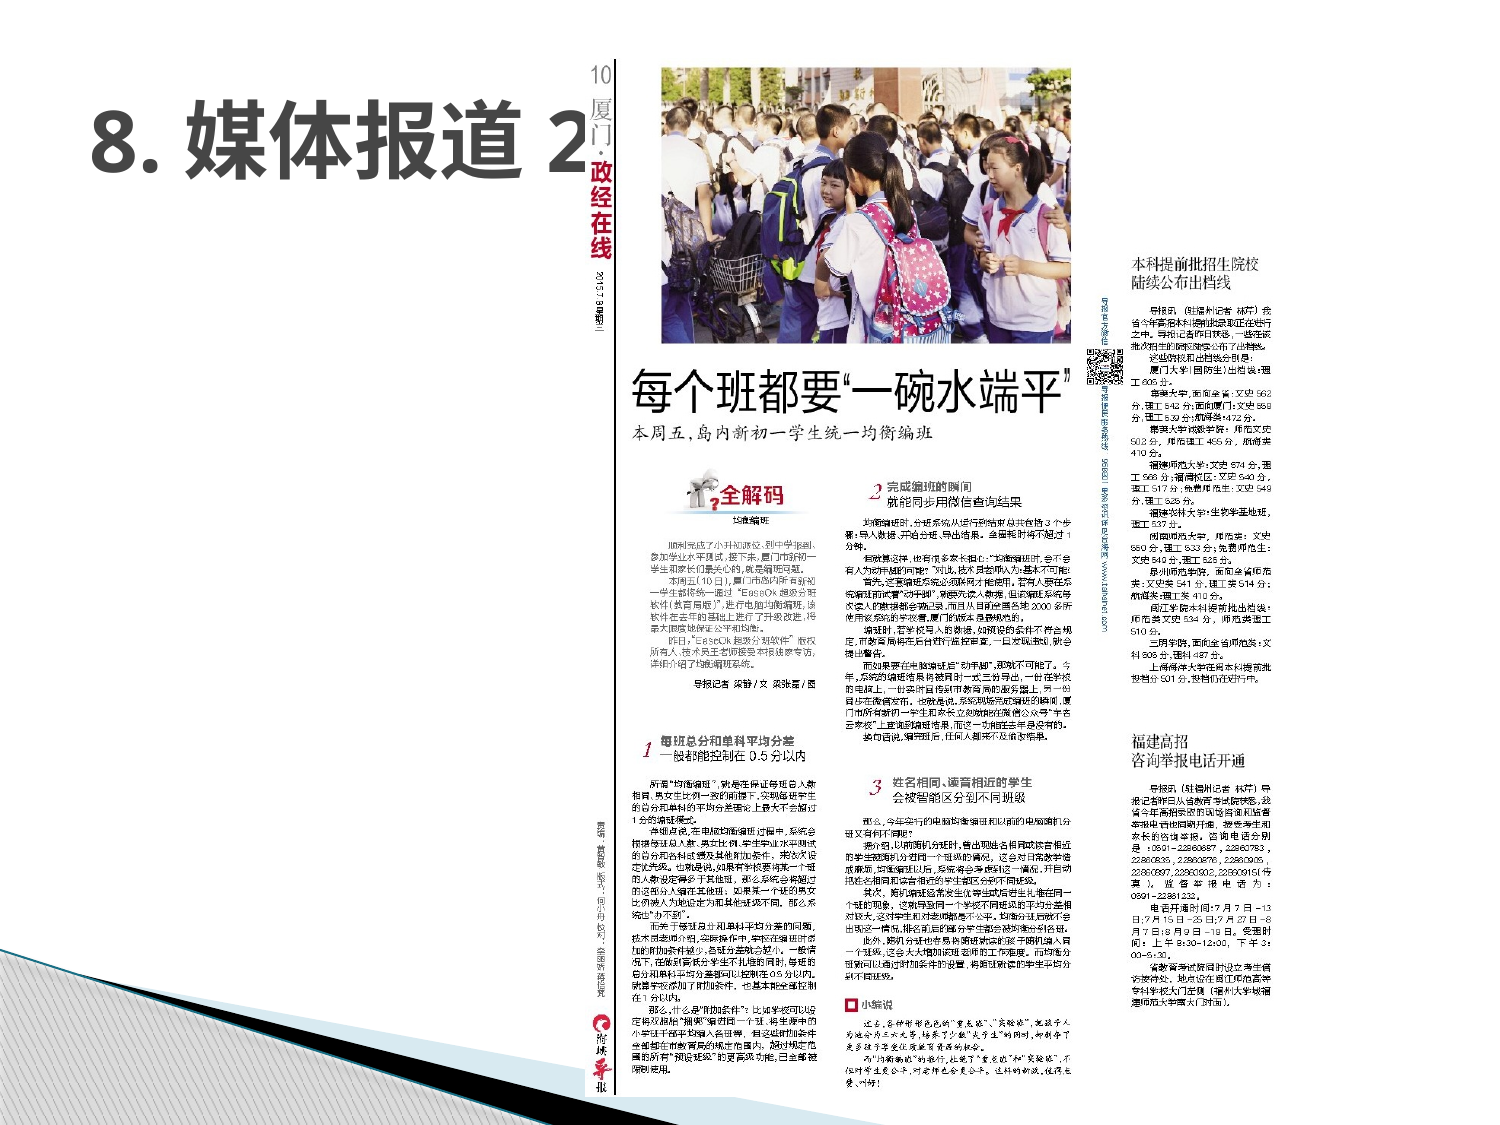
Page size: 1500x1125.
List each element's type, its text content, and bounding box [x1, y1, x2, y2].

title 8.媒体报道2 [75, 45, 1425, 233]
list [585, 58, 1280, 1097]
